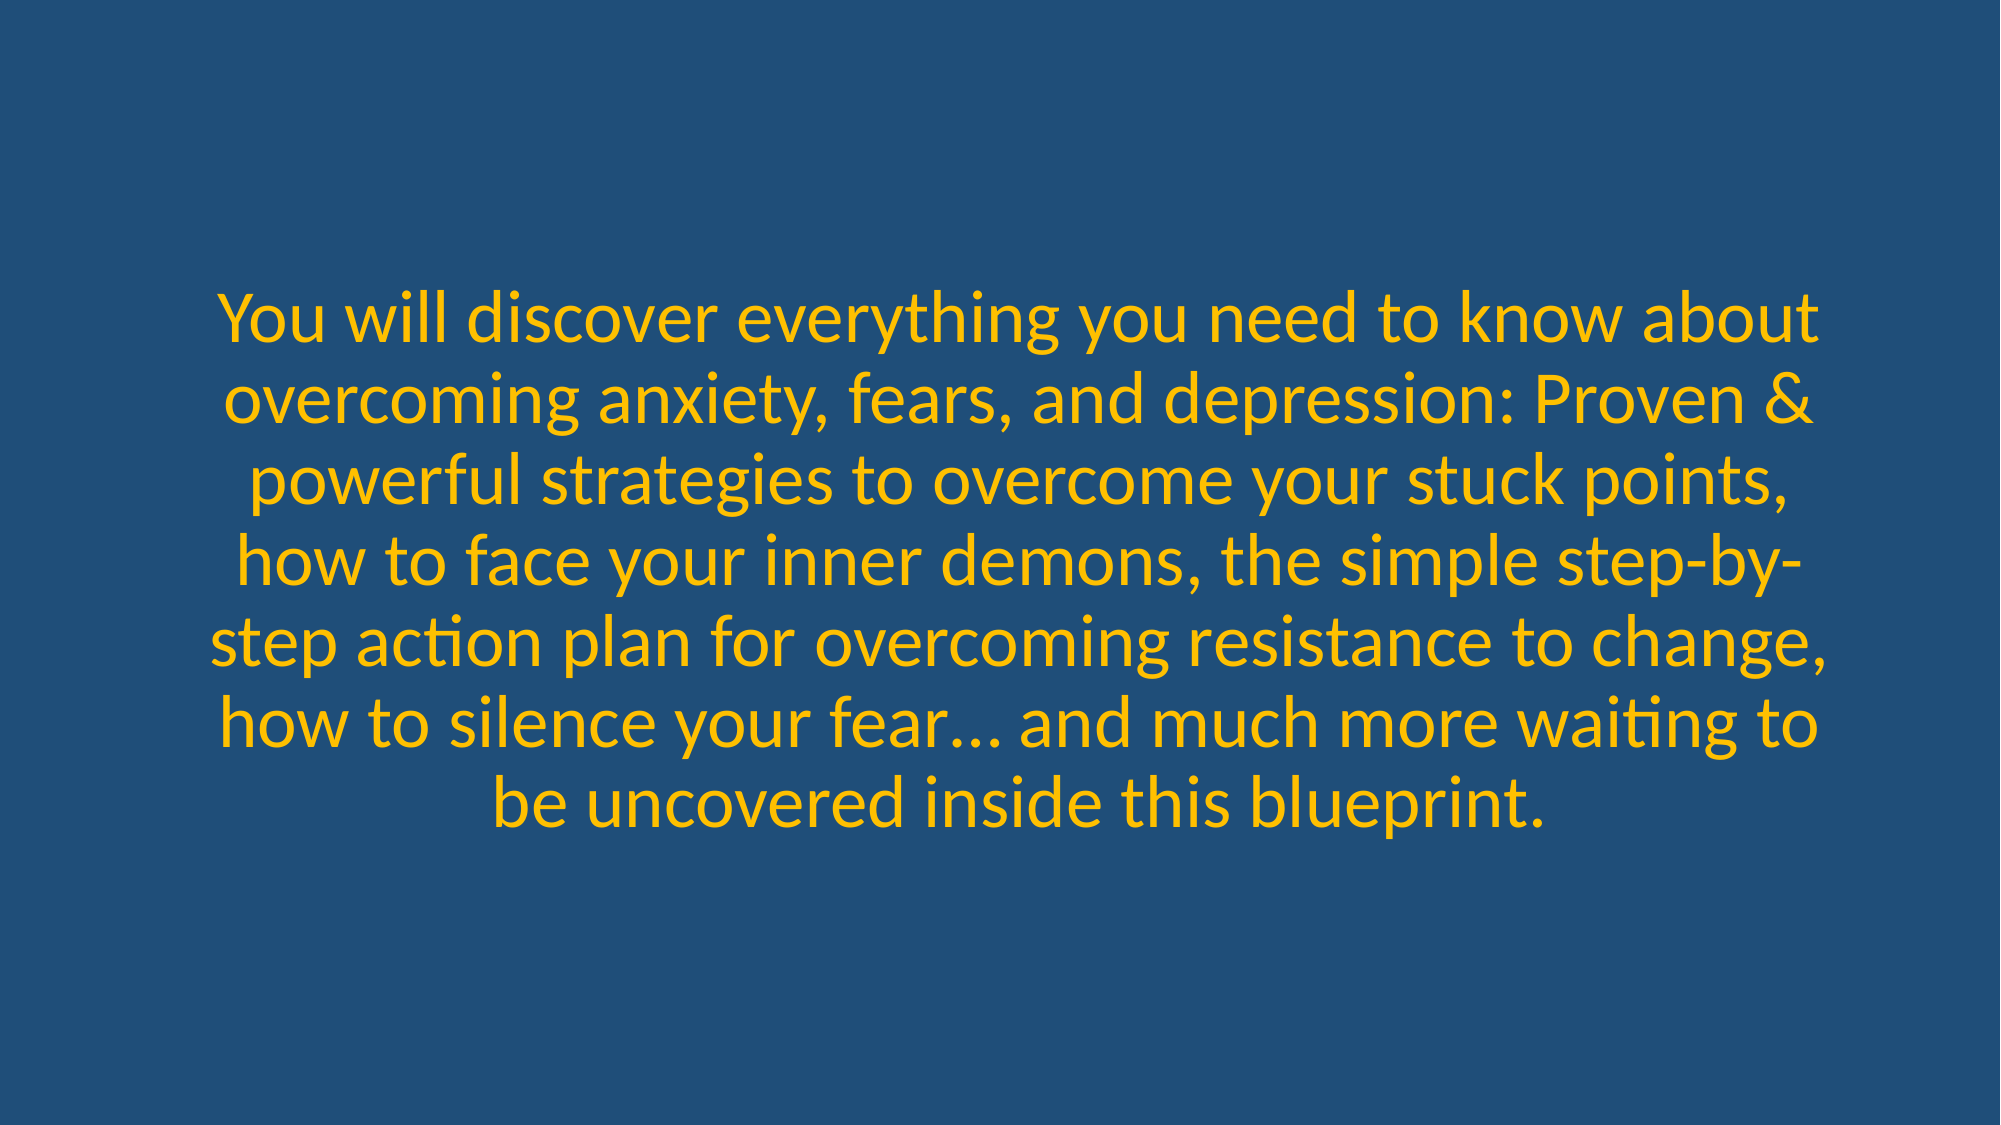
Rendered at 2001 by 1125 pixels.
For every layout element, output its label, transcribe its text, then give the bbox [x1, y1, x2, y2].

list You will discover everything you need to know about overcoming anxiety, fears, and depression: Proven & powerful strategies to overcome your stuck points, how to face your inner demons, the simple step-by-step action plan for overcoming resistance to change, how to silence your fear… and much more waiting to be uncovered inside this blueprint. [167, 270, 1873, 606]
